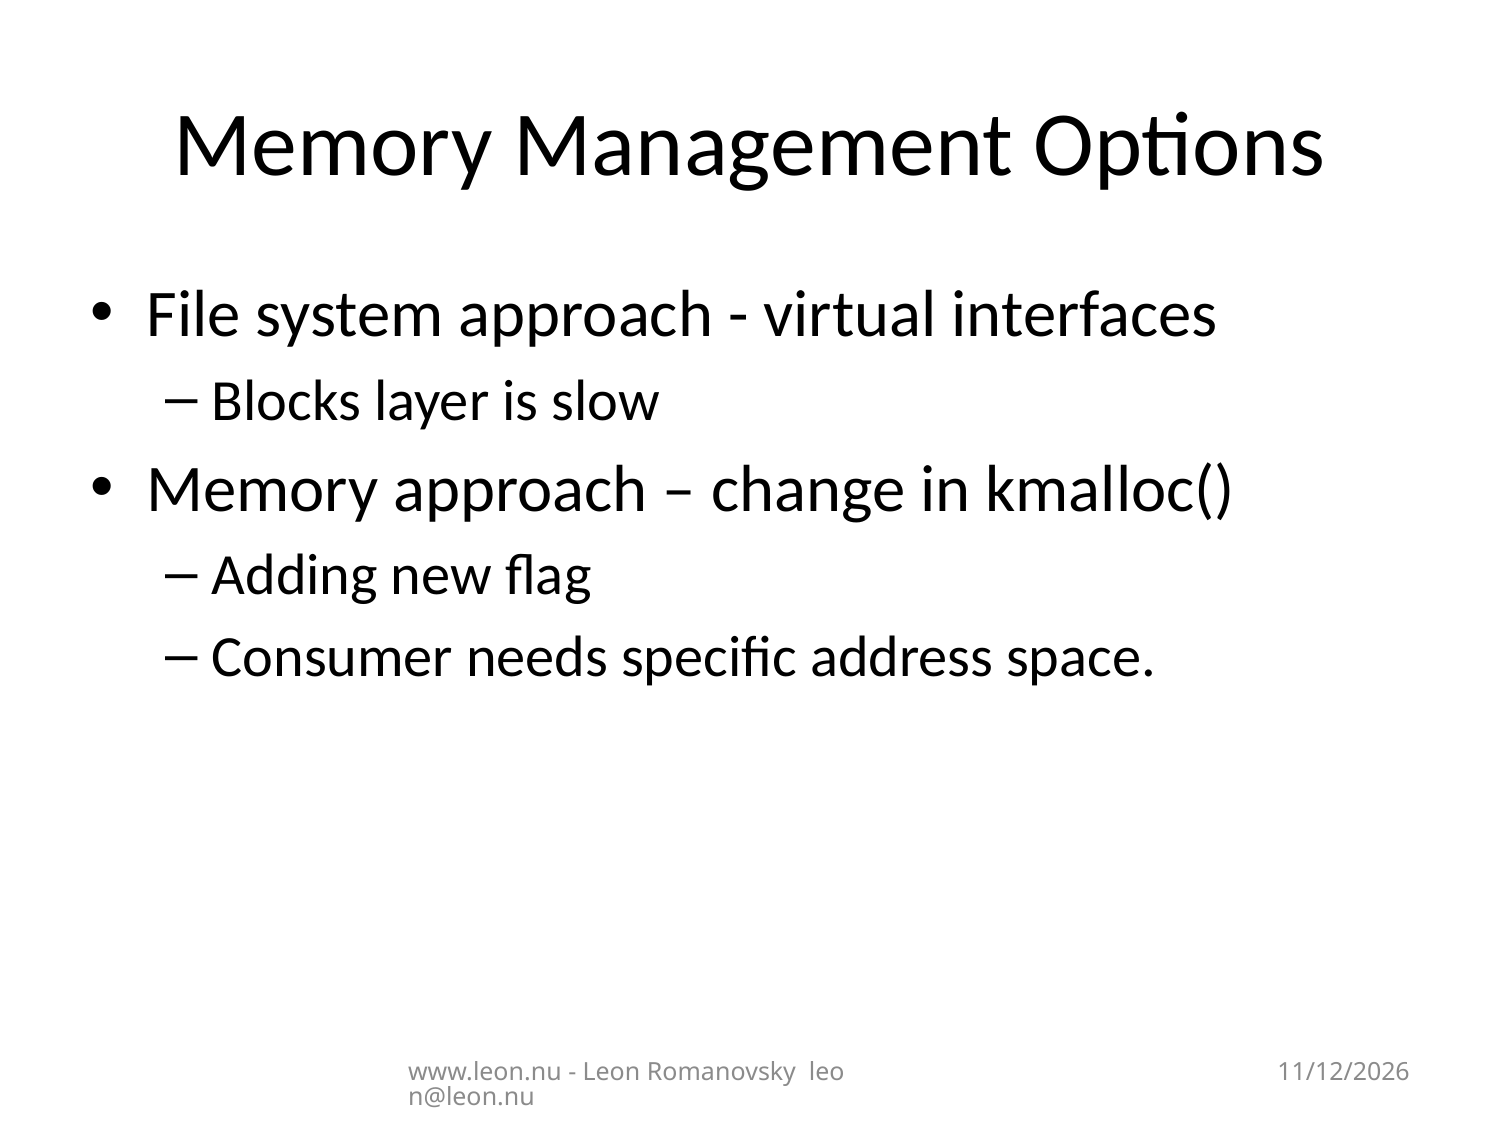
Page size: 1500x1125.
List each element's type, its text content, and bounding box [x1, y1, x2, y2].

footer www.leon.nu - Leon Romanovsky leon@leon.nu [512, 1042, 988, 1103]
title Memory Management Options [75, 45, 1425, 233]
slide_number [1074, 1042, 1425, 1103]
list File system approach - virtual interfaces Blocks layer is slow Memory approach – change in kmalloc() Adding new flag Consumer needs specific address space. [75, 262, 1425, 1005]
